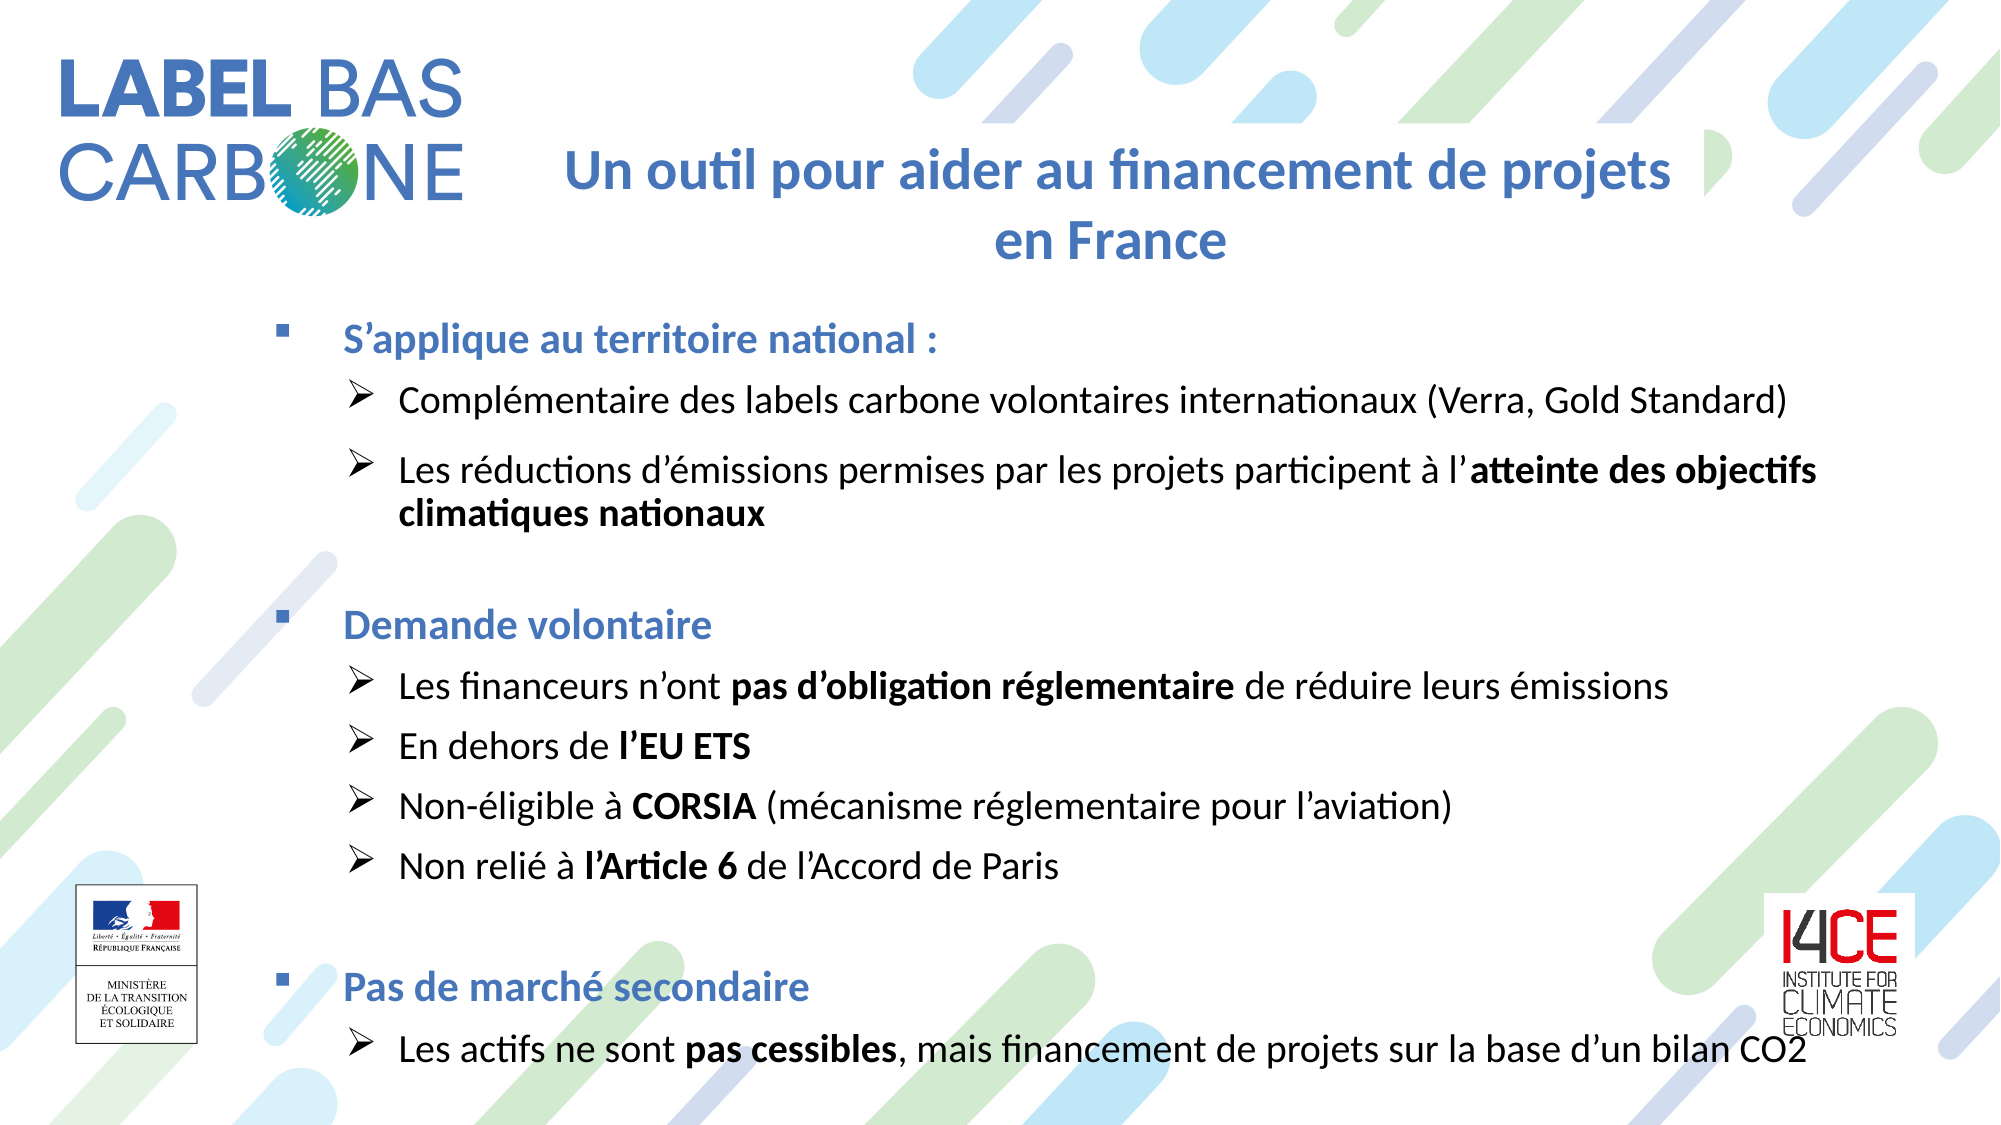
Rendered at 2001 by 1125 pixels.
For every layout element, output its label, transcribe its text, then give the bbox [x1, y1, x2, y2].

text_box Un outil pour aider au financement de projets en France [531, 123, 1705, 279]
subtitle S’applique au territoire national : Complémentaire des labels carbone volontaires internationaux (Verra, Gold Standard) Les réductions d’émissions permises par les projets participent à l’atteinte des objectifs climatiques nationaux Demande volontaire Les financeurs n’ont pas d’obligation réglementaire de réduire leurs émissions En dehors de l’EU ETS Non-éligible à CORSIA (mécanisme réglementaire pour l’aviation) Non relié à l’Article 6 de l’Accord de Paris Pas de marché secondaire Les actifs ne sont pas cessibles, mais financement de projets sur la base d’un bilan CO2 [134, 275, 1887, 1080]
picture [0, 0, 2000, 1125]
